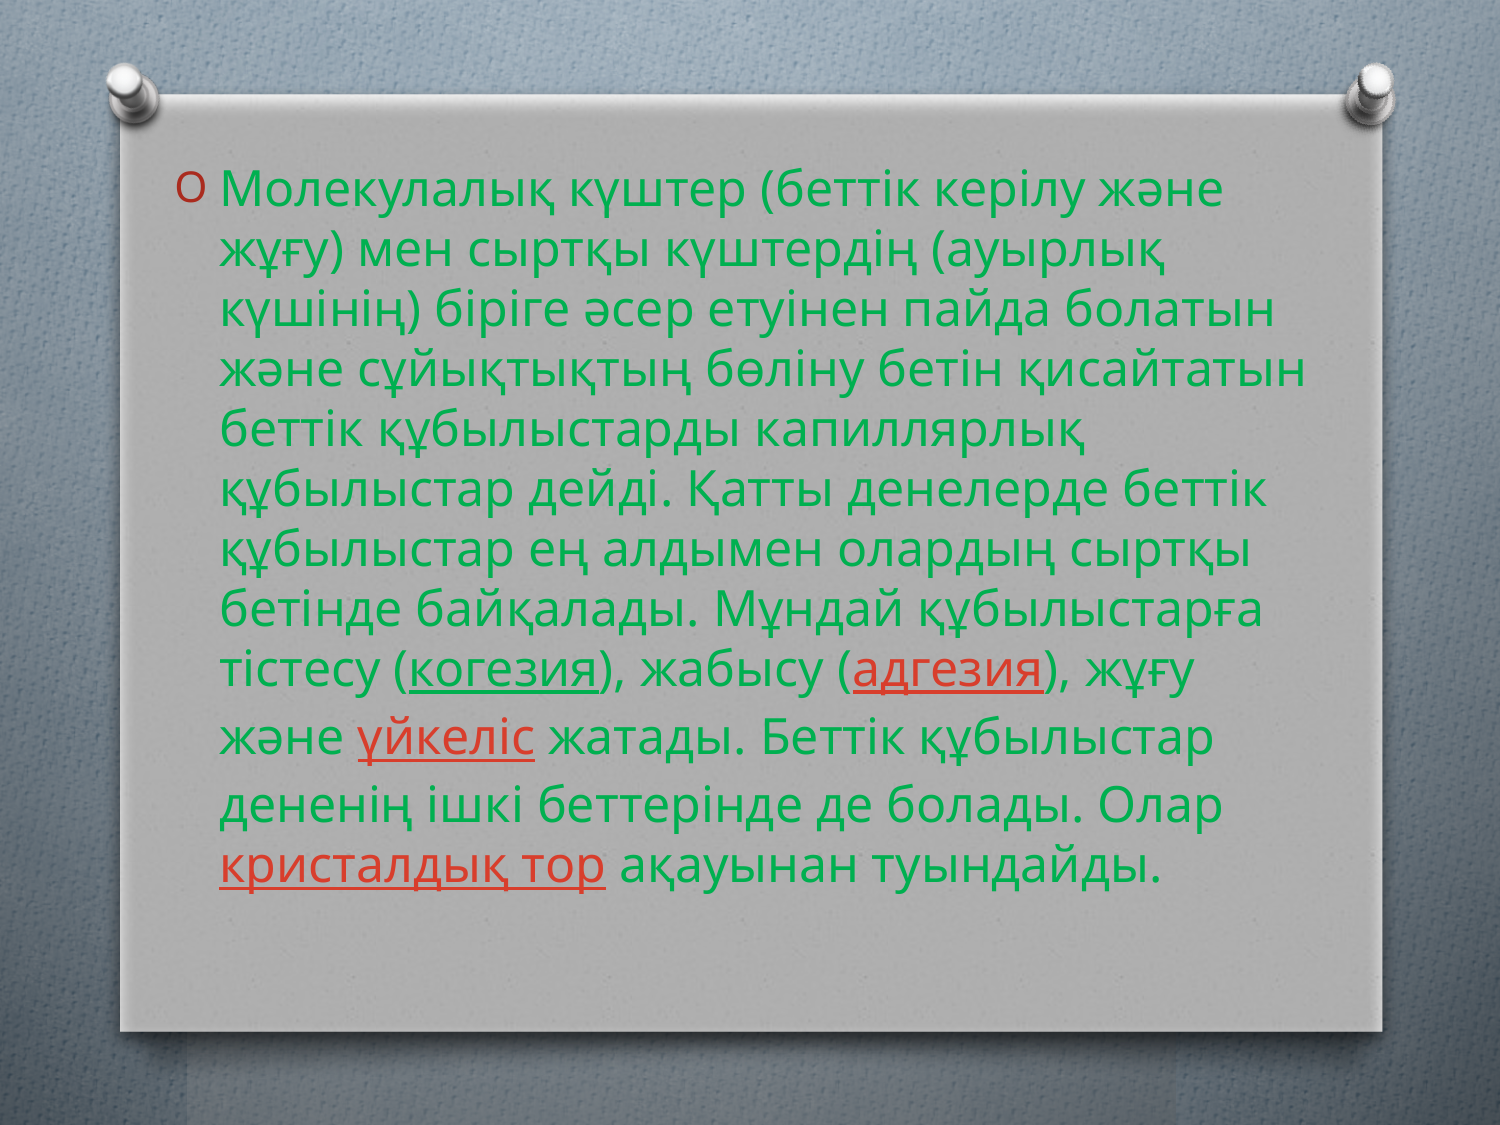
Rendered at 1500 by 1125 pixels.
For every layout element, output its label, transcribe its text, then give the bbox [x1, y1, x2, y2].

list Молекулалық күштер (беттік керілу және жұғу) мен сыртқы күштердің (ауырлық күшінің) біріге әсер етуінен пайда болатын және сұйықтықтың бөліну бетін қисайтатын беттік құбылыстарды капиллярлық құбылыстар дейді. Қатты денелерде беттік құбылыстар ең алдымен олардың сыртқы бетінде байқалады. Мұндай құбылыстарға тістесу (когезия), жабысу (адгезия), жұғу және үйкеліс жатады. Беттік құбылыстар дененің ішкі беттерінде де болады. Олар кристалдық тор ақауынан туындайды. [159, 148, 1330, 988]
picture [1317, 35, 1439, 156]
picture [75, 31, 197, 152]
